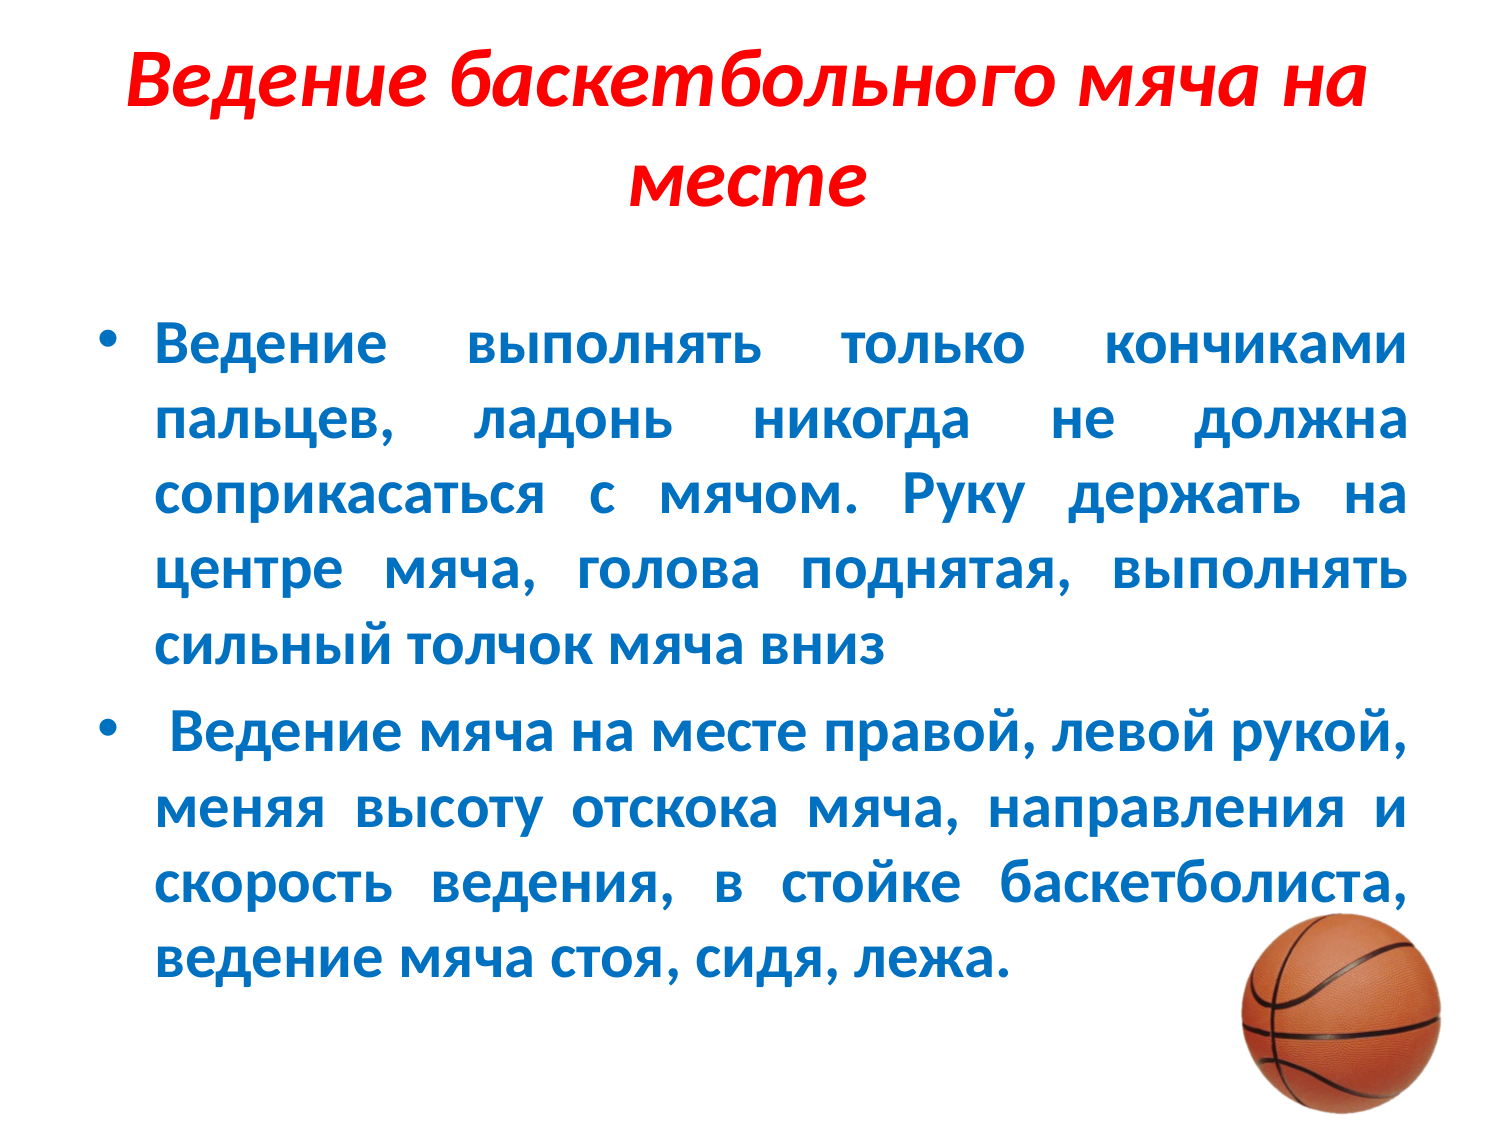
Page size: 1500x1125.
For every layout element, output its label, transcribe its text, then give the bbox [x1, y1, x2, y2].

list Ведение выполнять только кончиками пальцев, ладонь никогда не должна соприкасаться с мячом. Руку держать на центре мяча, голова поднятая, выполнять сильный толчок мяча вниз Ведение мяча на месте правой, левой рукой, меняя высоту отскока мяча, направления и скорость ведения, в стойке баскетболиста, ведение мяча стоя, сидя, лежа. [82, 331, 1425, 1005]
title Ведение баскетбольного мяча на месте [70, 187, 1425, 331]
picture [1230, 902, 1454, 1125]
